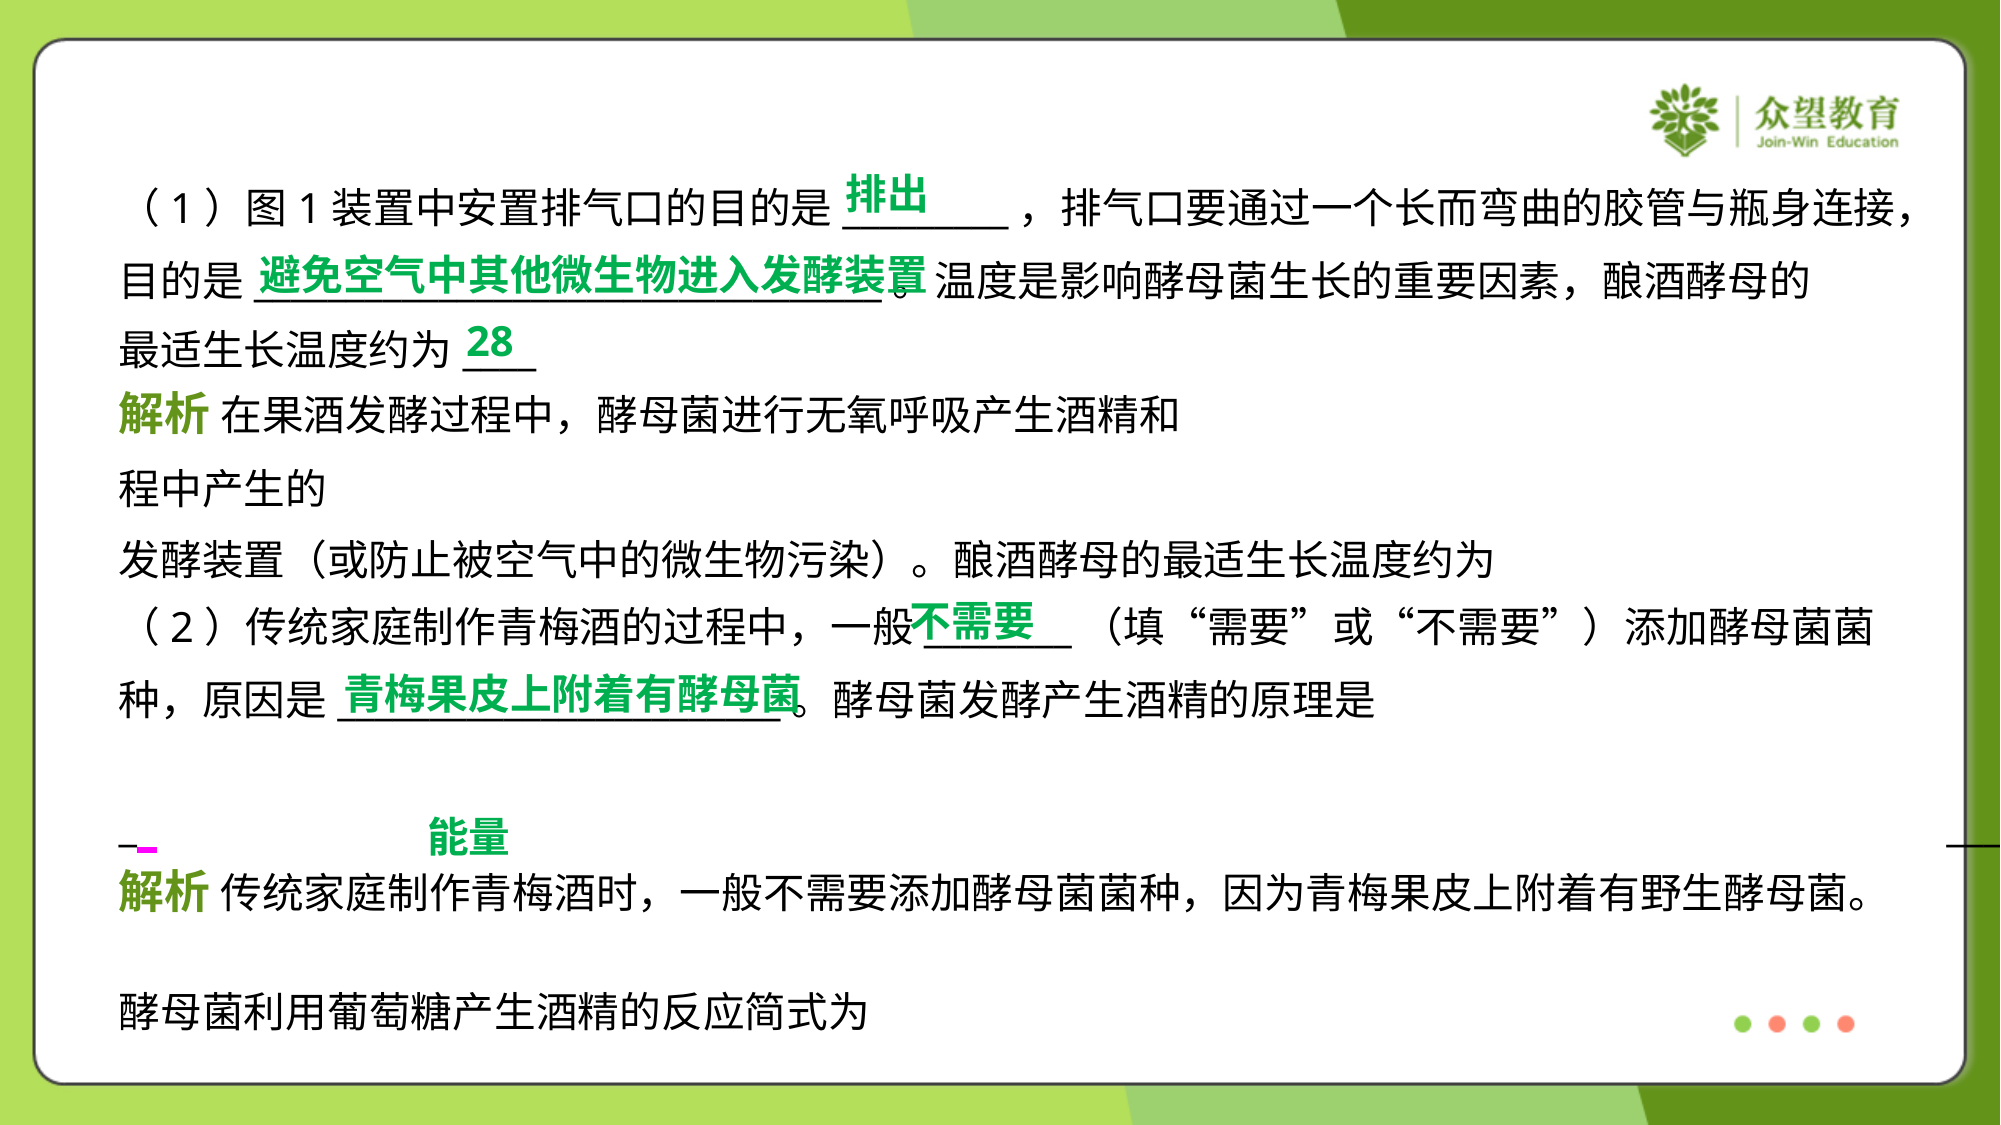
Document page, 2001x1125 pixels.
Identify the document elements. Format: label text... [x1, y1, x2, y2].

text_box （2）传统家庭制作青梅酒的过程中，一般________（填“需要”或“不需要”）添加酵母菌菌 种，原因是________________________。酵母菌发酵产生酒精的原理是 _ _________________________________（反应底物是葡萄糖，用反应简式表示）。 [118, 577, 1883, 837]
text_box 青梅果皮上附着有酵母菌 [328, 644, 817, 711]
text_box 28 [449, 295, 531, 358]
picture [0, 0, 2000, 1125]
text_box 避免空气中其他微生物进入发酵装置 [245, 226, 942, 292]
text_box 不需要 [894, 571, 1050, 638]
